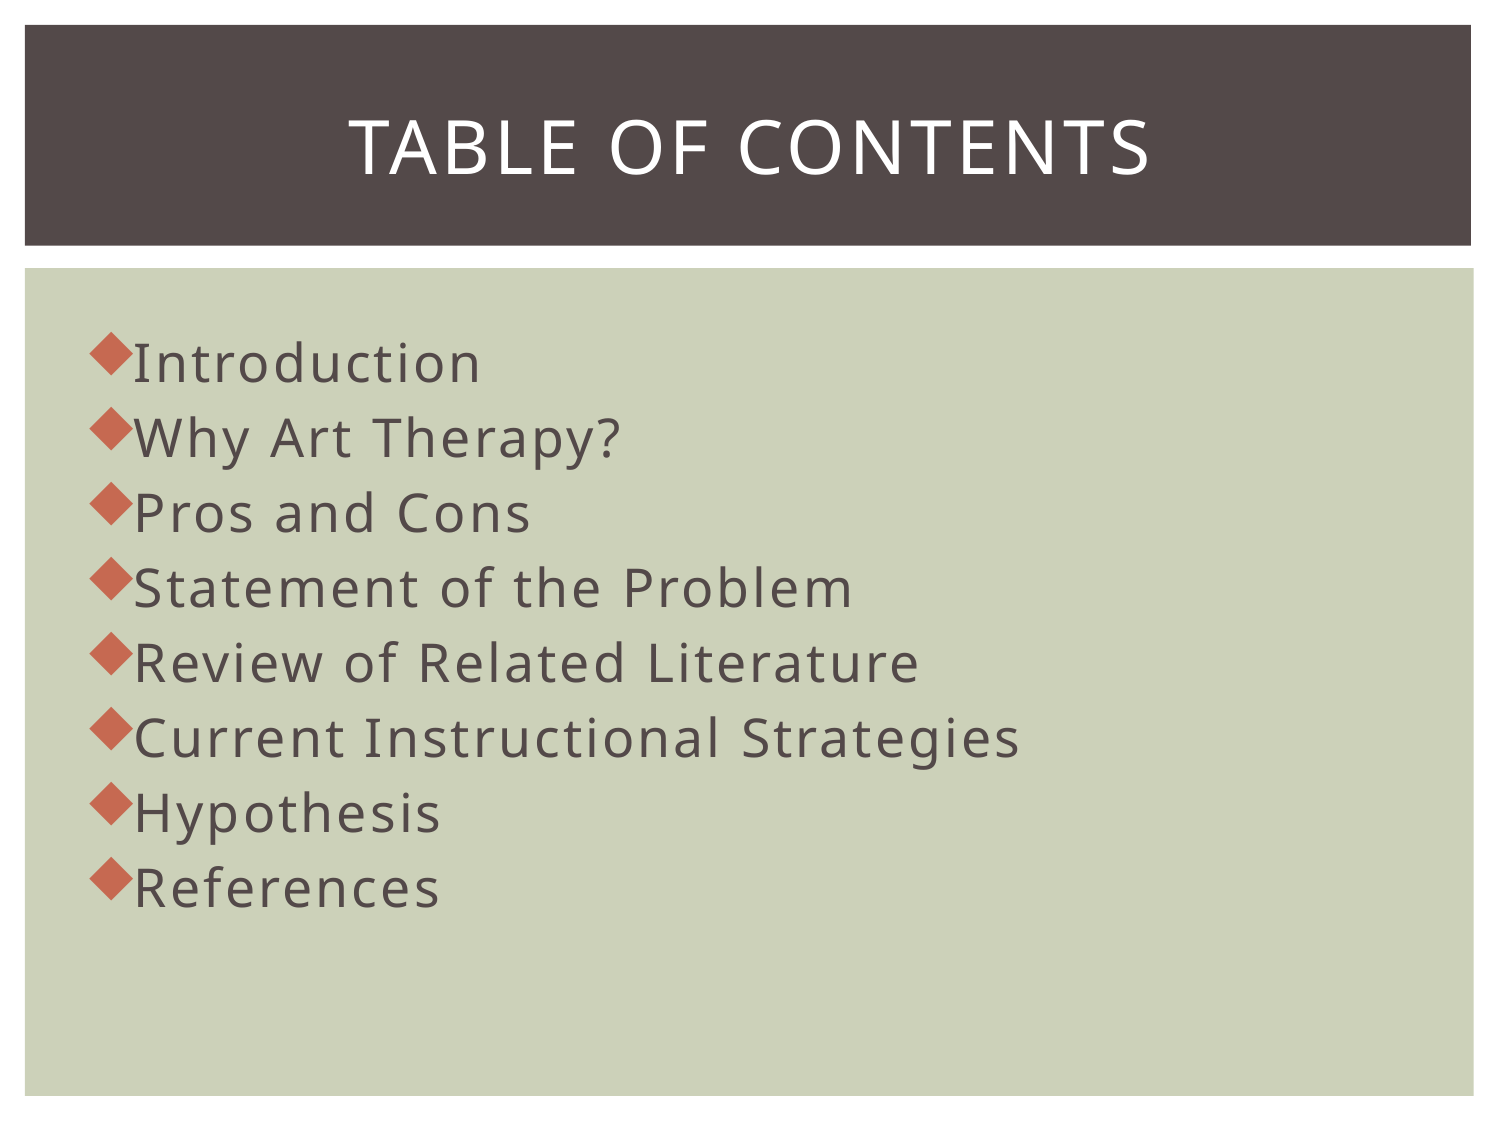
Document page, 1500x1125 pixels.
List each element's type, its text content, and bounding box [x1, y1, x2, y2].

list Introduction Why Art Therapy? Pros and Cons Statement of the Problem Review of Related Literature Current Instructional Strategies Hypothesis References [62, 321, 1442, 930]
title TABLE OF CONTENTS [62, 58, 1438, 232]
